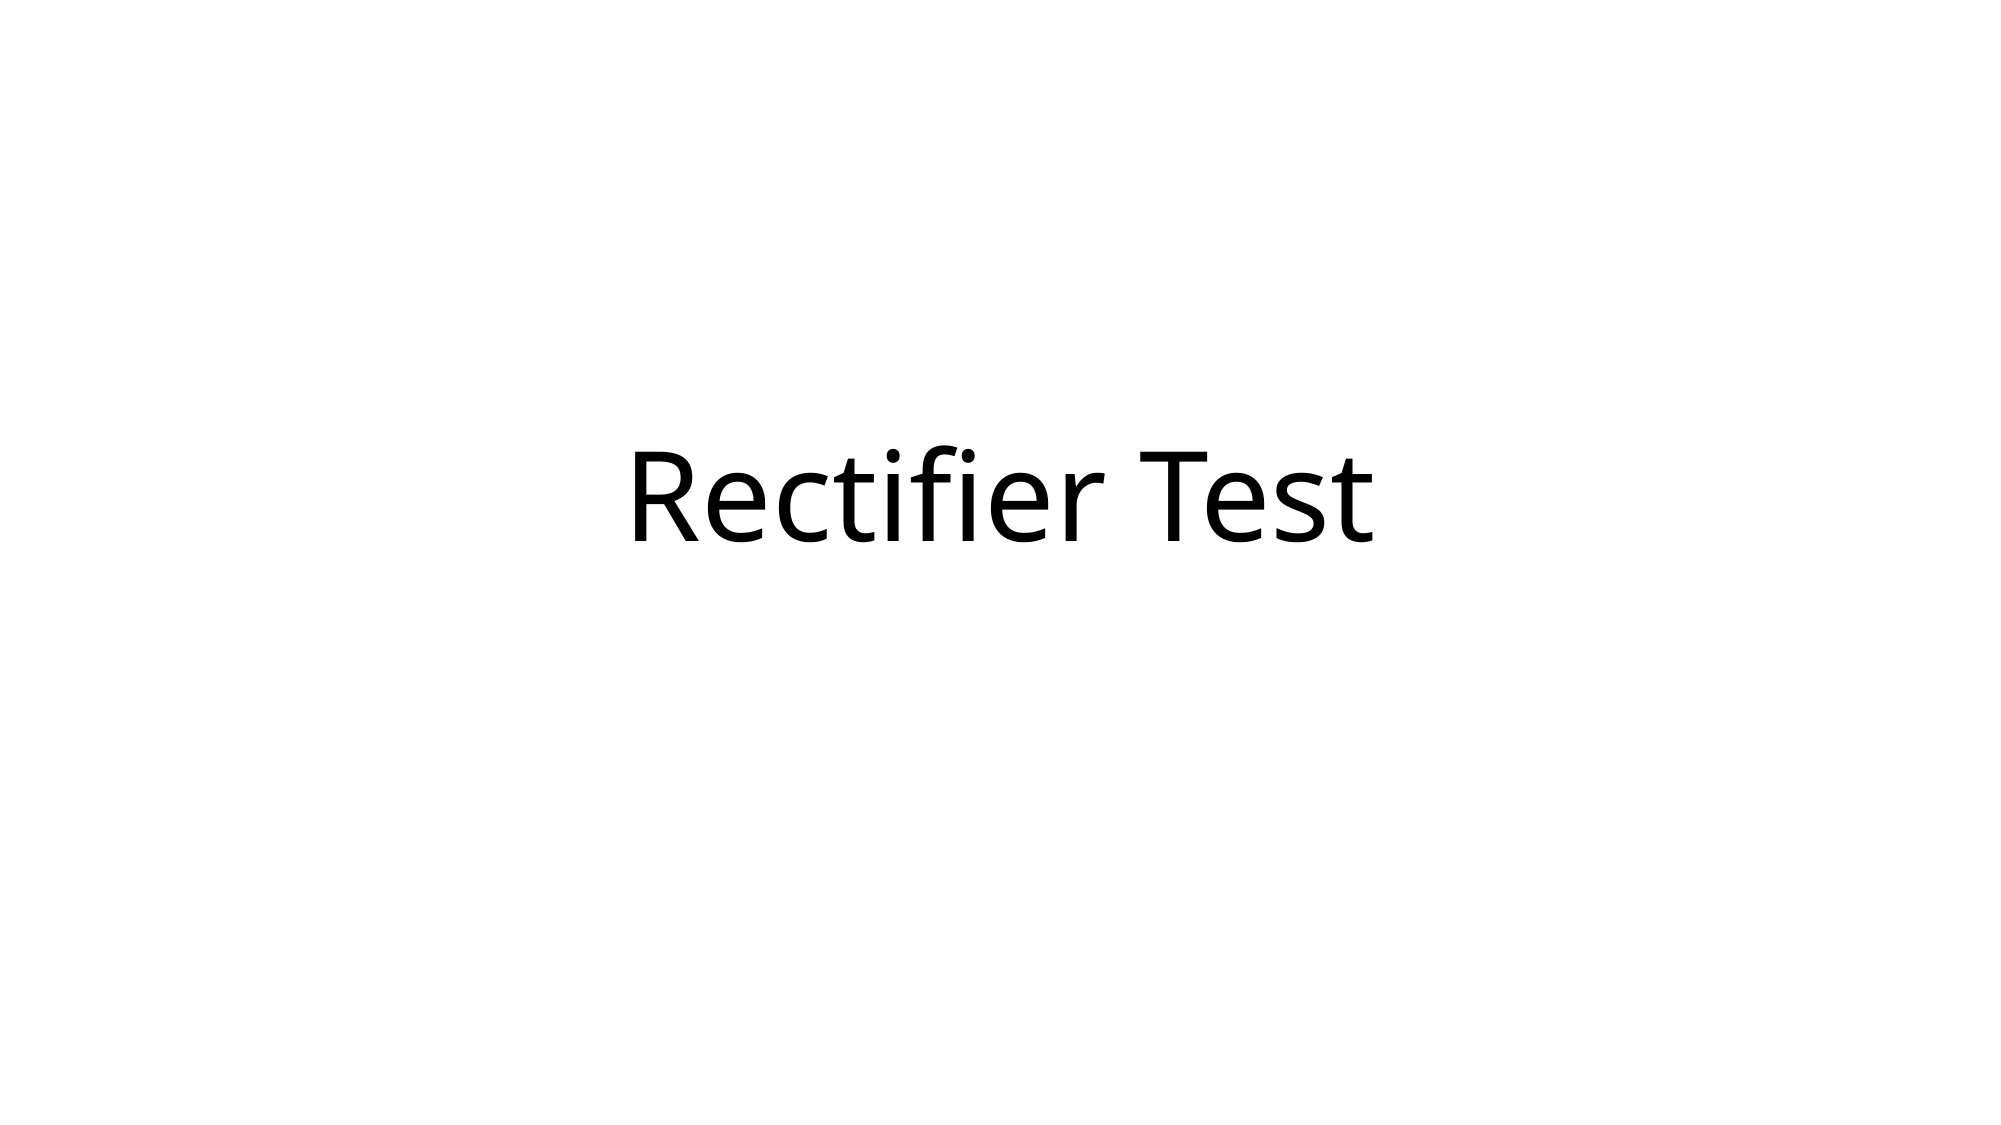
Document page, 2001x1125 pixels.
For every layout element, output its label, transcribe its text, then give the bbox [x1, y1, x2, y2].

title Rectifier Test [249, 184, 1750, 576]
